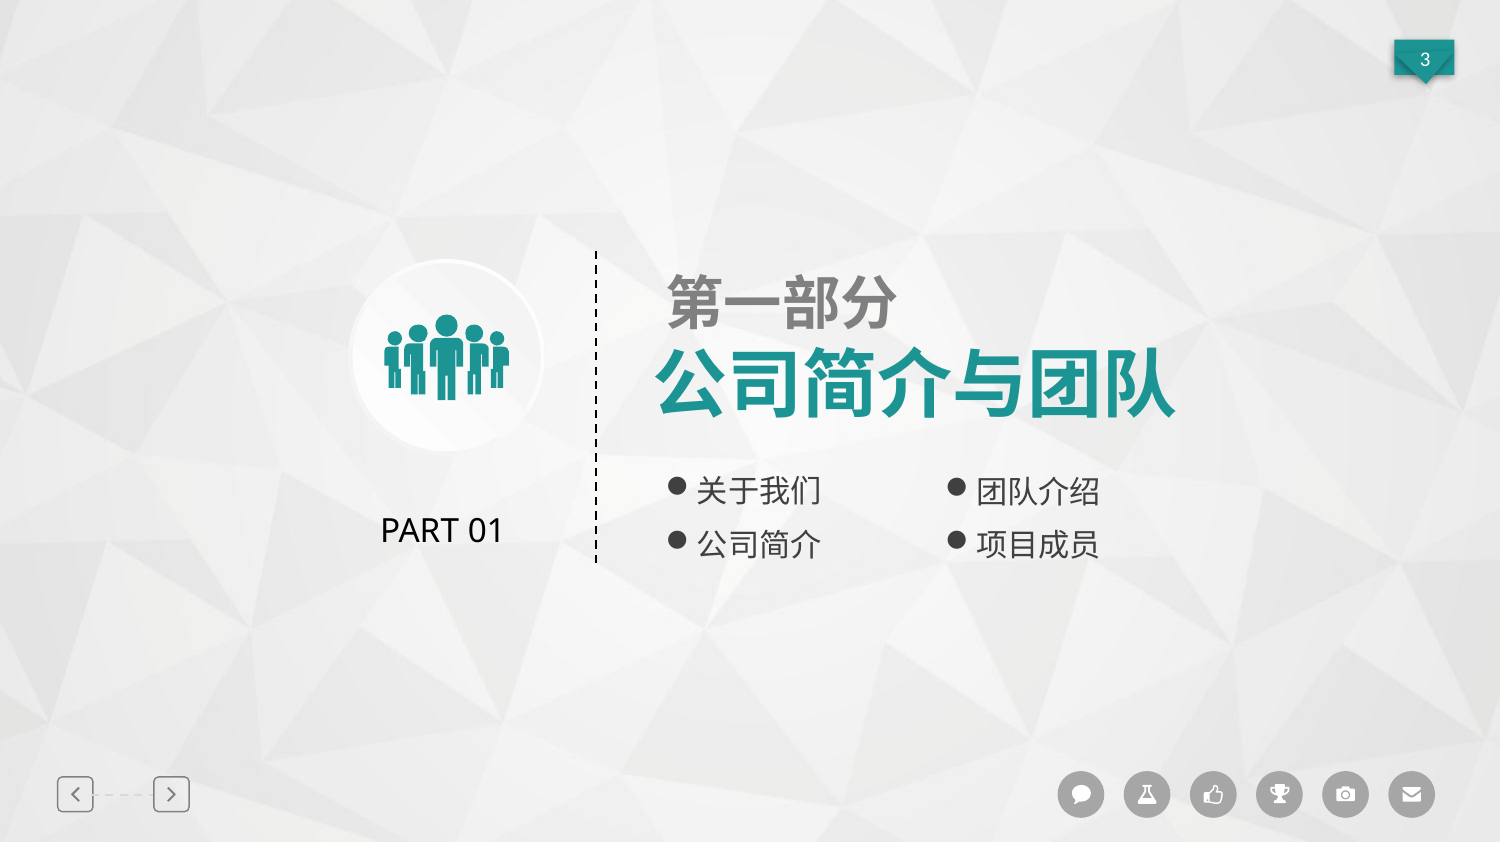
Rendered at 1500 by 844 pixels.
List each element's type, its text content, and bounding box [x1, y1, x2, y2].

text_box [1321, 770, 1370, 819]
picture [0, 0, 1500, 842]
text_box 第一部分 公司简介与团队 [637, 259, 1193, 434]
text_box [1123, 770, 1171, 819]
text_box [348, 258, 545, 456]
text_box 关于我们 [665, 471, 996, 510]
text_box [1189, 770, 1237, 819]
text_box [1255, 770, 1304, 819]
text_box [1388, 770, 1436, 819]
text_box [1057, 770, 1105, 819]
text_box 项目成员 [945, 525, 1275, 564]
text_box 团队介绍 [945, 472, 1275, 510]
text_box PART 01 [380, 508, 529, 549]
text_box 公司简介 [665, 525, 945, 563]
